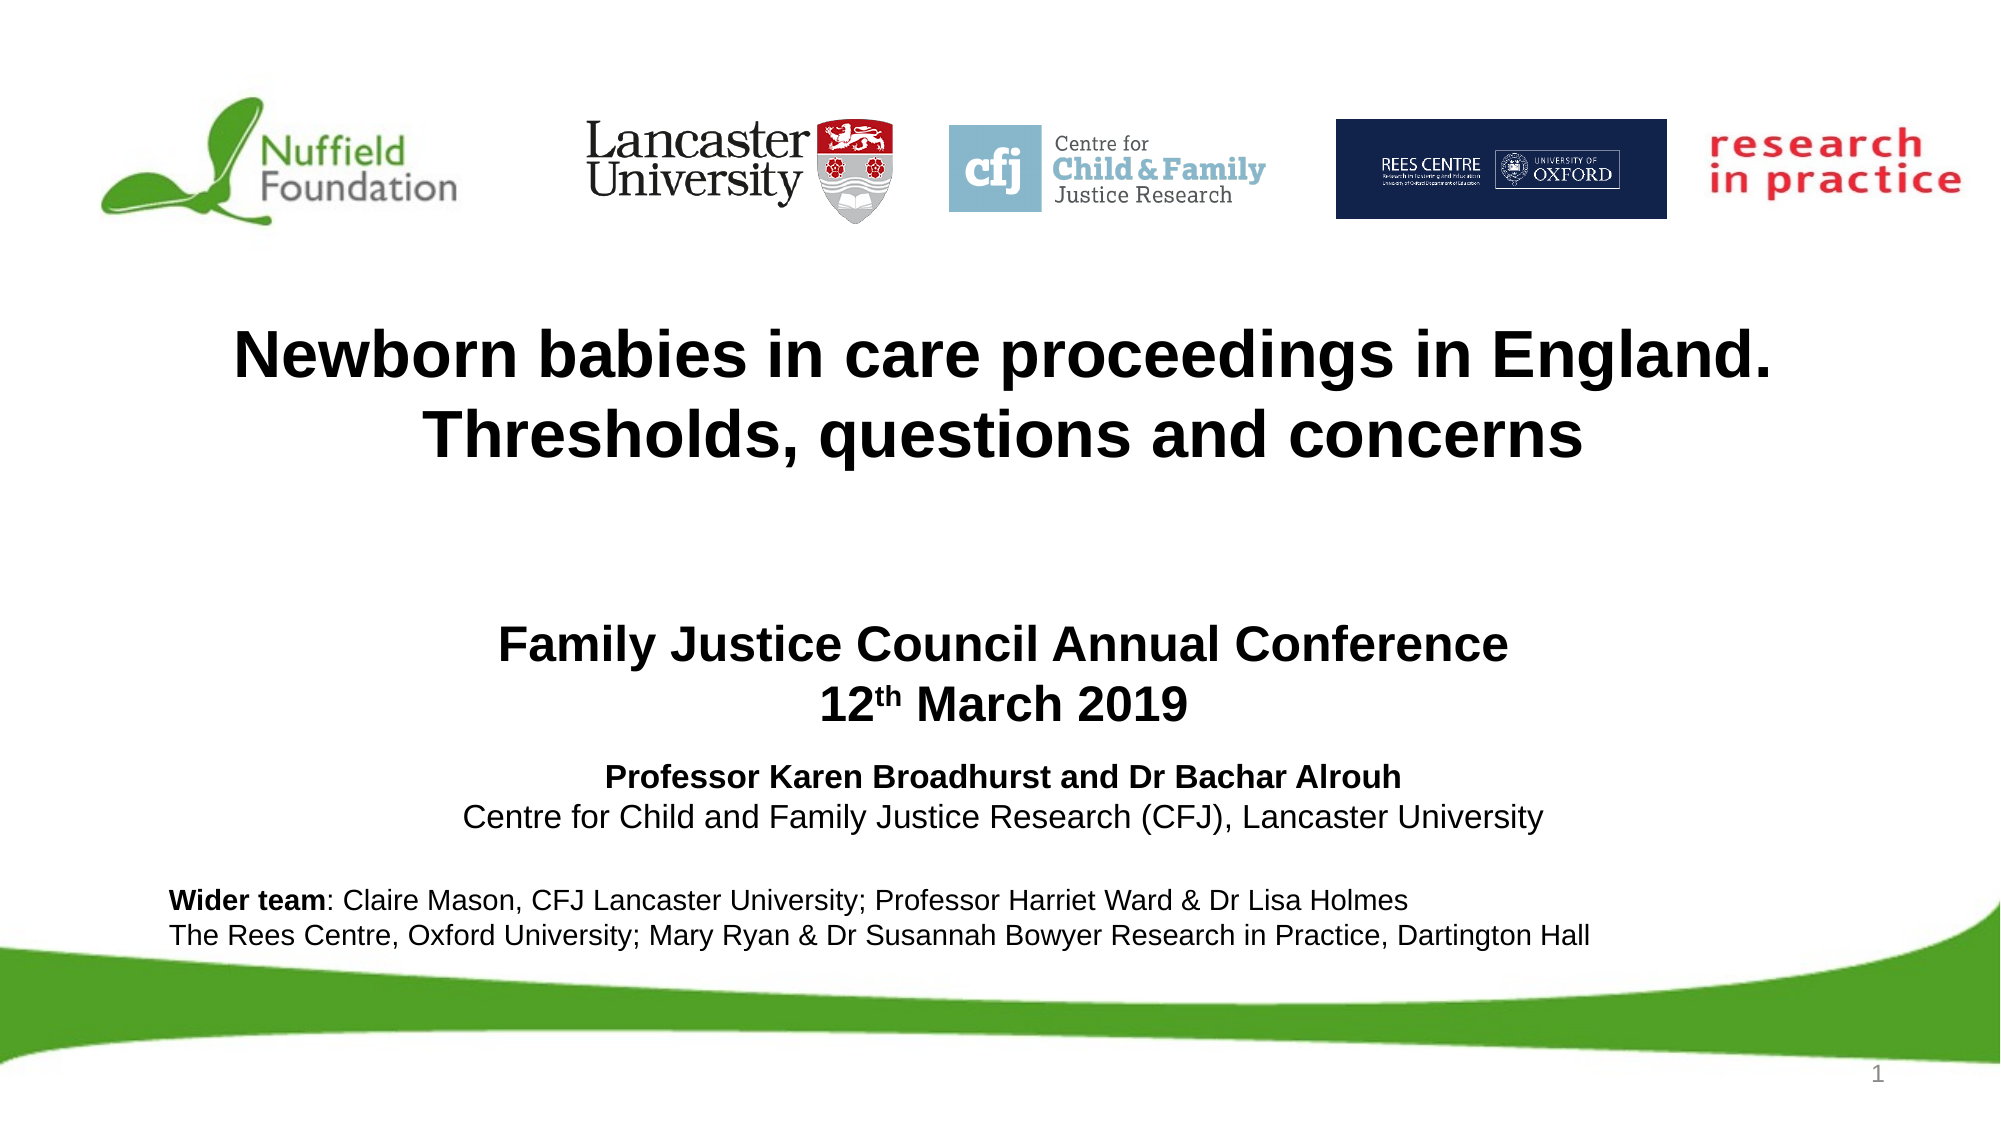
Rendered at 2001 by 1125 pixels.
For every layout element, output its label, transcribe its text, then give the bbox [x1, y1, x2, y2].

text_box [586, 119, 893, 224]
subtitle Professor Karen Broadhurst and Dr Bachar Alrouh Centre for Child and Family Justice Research (CFJ), Lancaster University Wider team: Claire Mason, CFJ Lancaster University; Professor Harriet Ward & Dr Lisa Holmes The Rees Centre, Oxford University; Mary Ryan & Dr Susannah Bowyer Research in Practice, Dartington Hall [153, 519, 1855, 1001]
picture [0, 0, 2001, 1125]
slide_number 1 [1433, 1042, 1900, 1103]
title Newborn babies in care proceedings in England. Thresholds, questions and concerns Family Justice Council Annual Conference 12th March 2019 [153, 290, 1855, 519]
